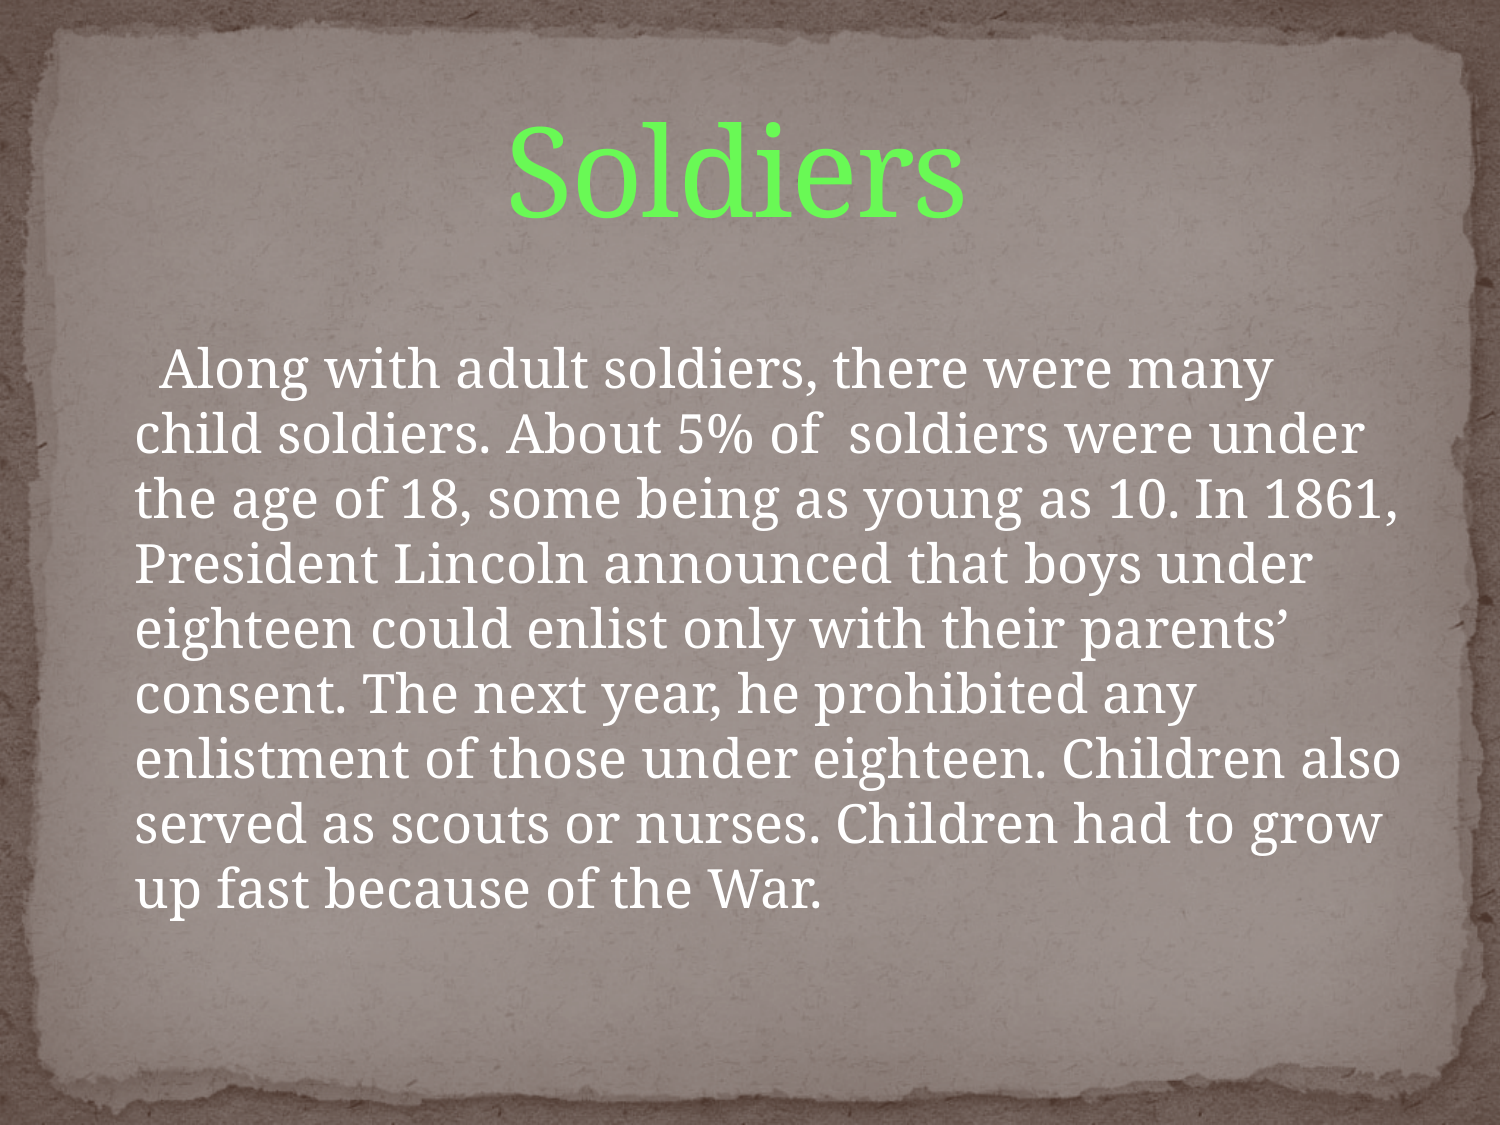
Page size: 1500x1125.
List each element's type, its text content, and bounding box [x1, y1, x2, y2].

title Soldiers [62, 49, 1413, 251]
list Along with adult soldiers, there were many child soldiers. About 5% of soldiers were under the age of 18, some being as young as 10. In 1861, President Lincoln announced that boys under eighteen could enlist only with their parents’ consent. The next year, he prohibited any enlistment of those under eighteen. Children also served as scouts or nurses. Children had to grow up fast because of the War. [75, 249, 1425, 1000]
